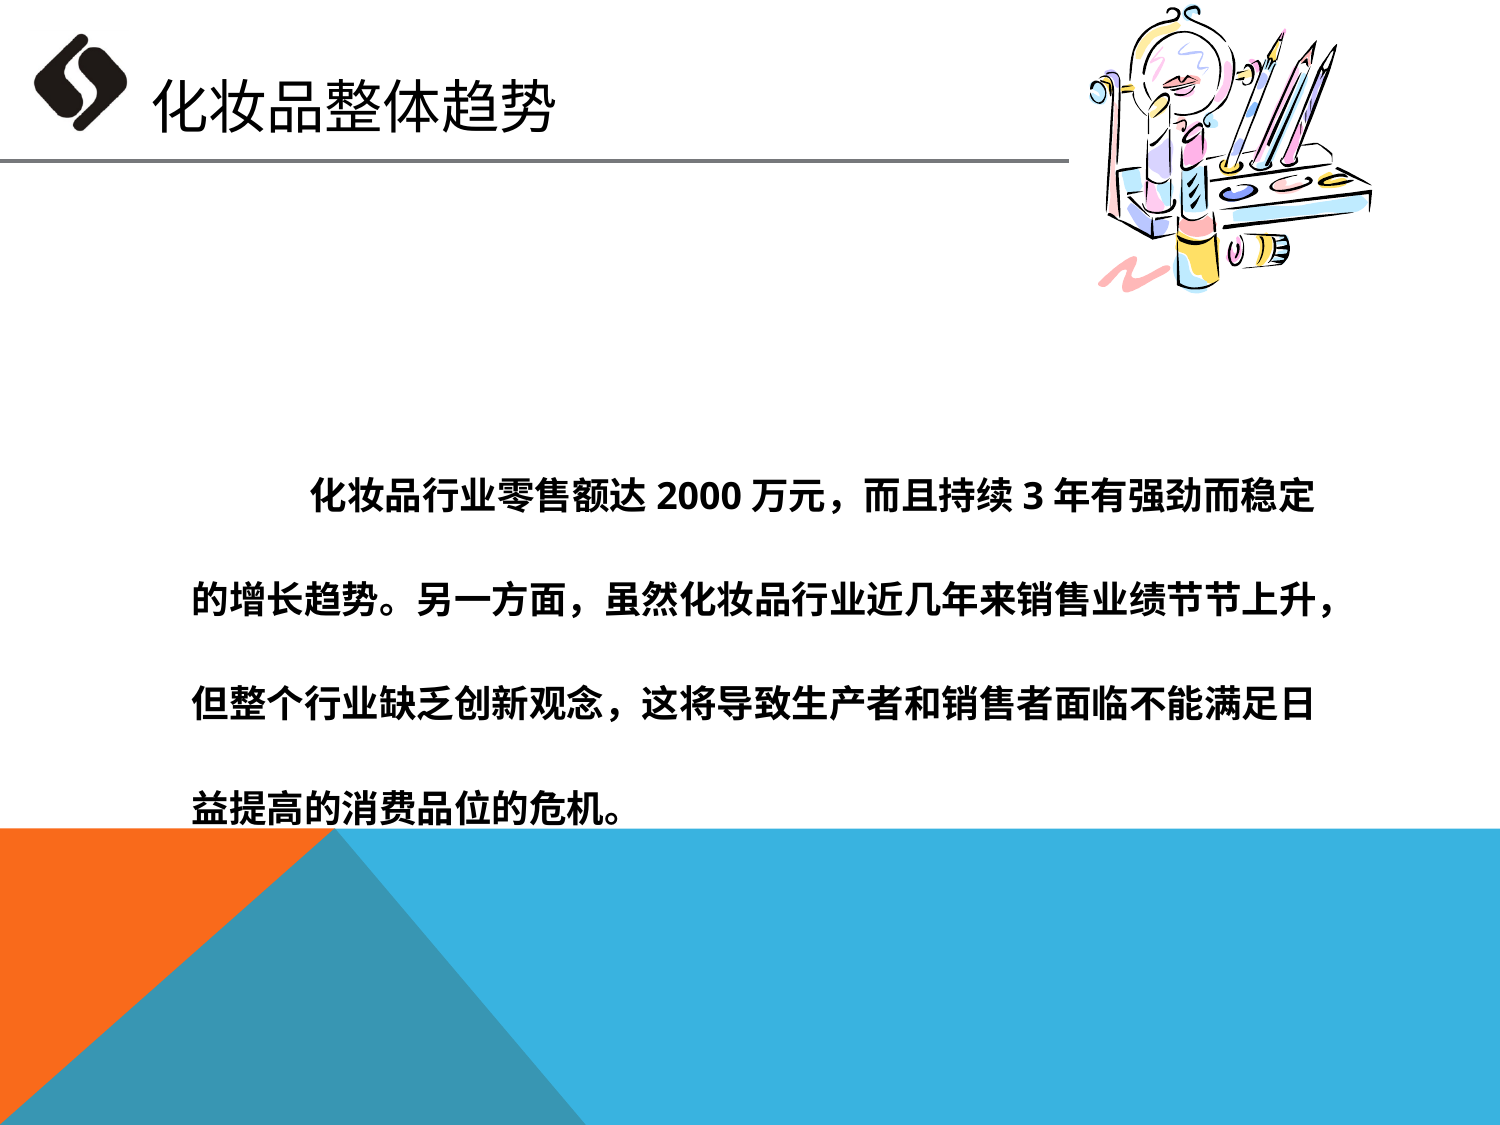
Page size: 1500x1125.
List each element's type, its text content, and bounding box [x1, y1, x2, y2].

picture [29, 30, 129, 133]
list 化妆品行业零售额达2000万元，而且持续3年有强劲而稳定的增长趋势。另一方面，虽然化妆品行业近几年来销售业绩节节上升，但整个行业缺乏创新观念，这将导致生产者和销售者面临不能满足日益提高的消费品位的危机。 [176, 405, 1365, 988]
title 化妆品整体趋势 [135, 60, 1369, 150]
